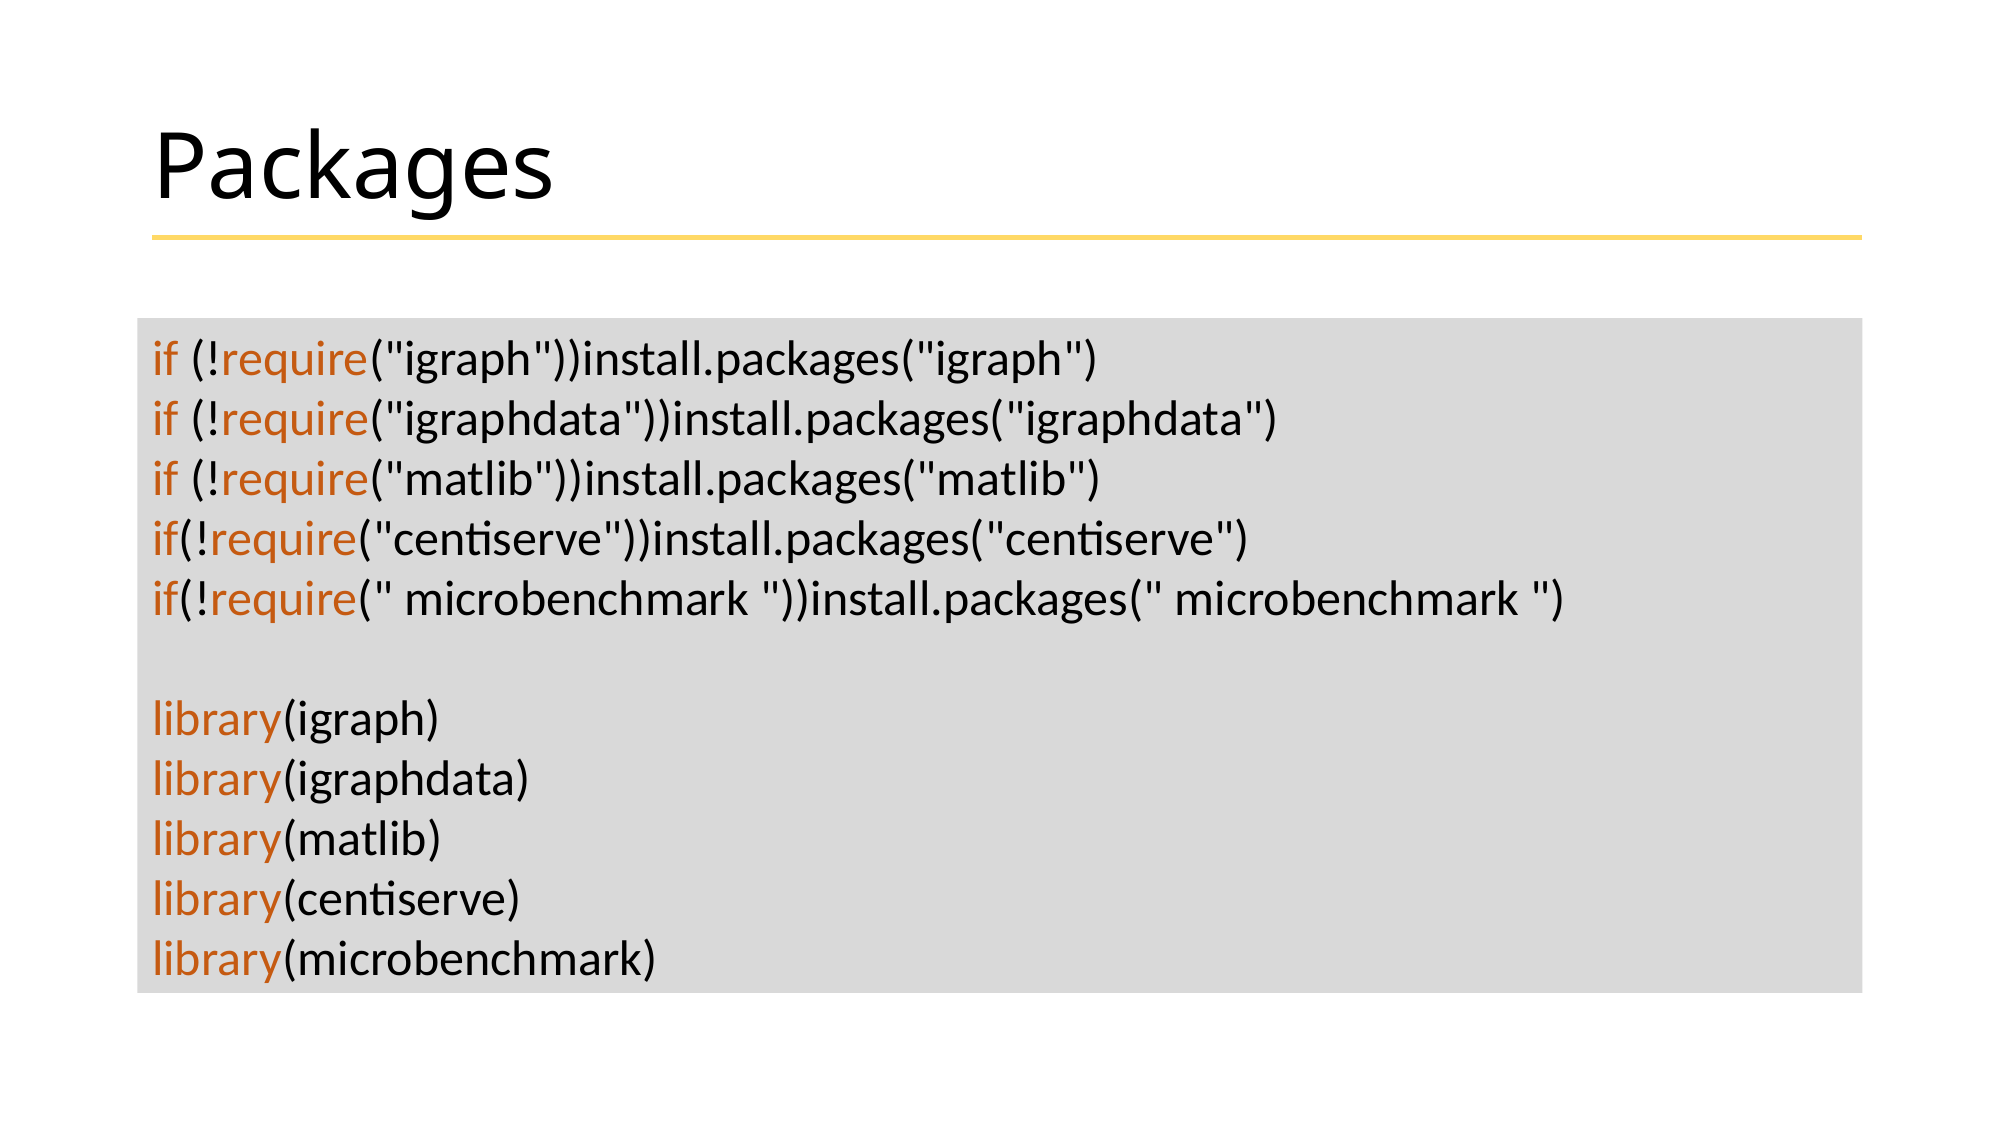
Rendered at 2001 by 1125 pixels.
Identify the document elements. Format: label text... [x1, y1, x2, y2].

text_box if (!require("igraph"))install.packages("igraph") if (!require("igraphdata"))install.packages("igraphdata") if (!require("matlib"))install.packages("matlib") if(!require("centiserve"))install.packages("centiserve") if(!require(" microbenchmark "))install.packages(" microbenchmark ") library(igraph) library(igraphdata) library(matlib) library(centiserve) library(microbenchmark) [137, 318, 1863, 993]
title Packages [137, 59, 1863, 278]
